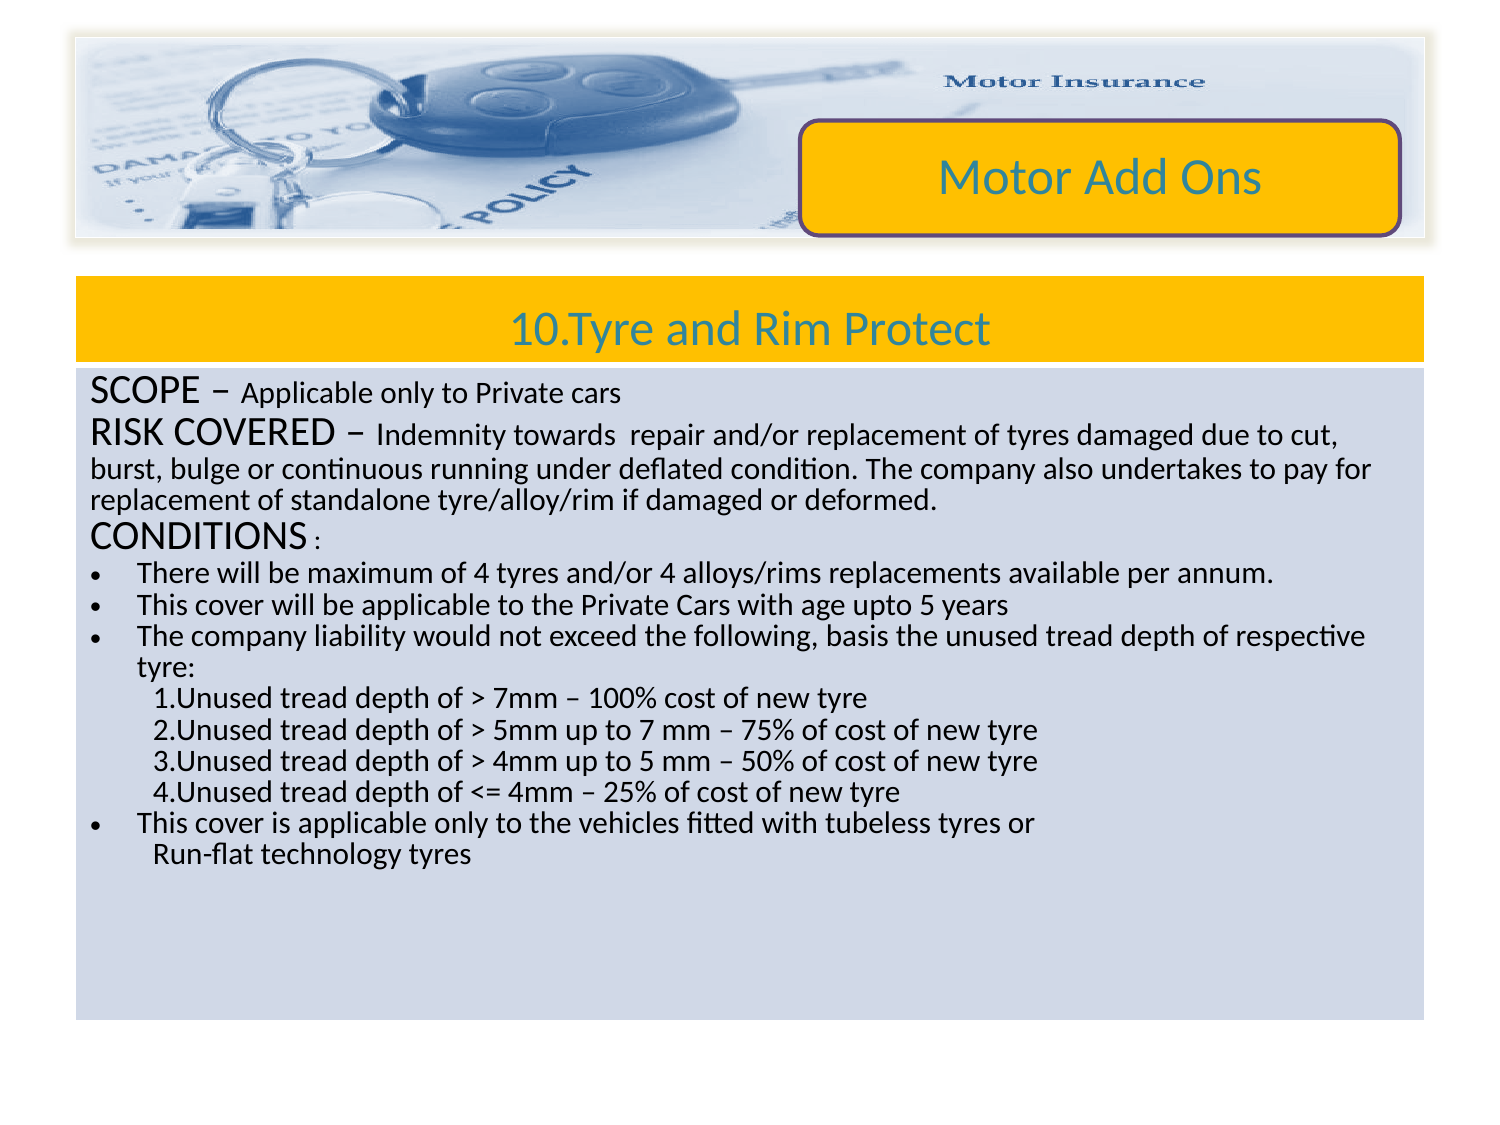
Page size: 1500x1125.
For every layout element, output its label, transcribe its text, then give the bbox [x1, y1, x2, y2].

table_header 10.Tyre and Rim Protect [76, 276, 1424, 362]
table_cell SCOPE – Applicable only to Private cars RISK COVERED – Indemnity towards repair and/or replacement of tyres damaged due to cut, burst, bulge or continuous running under deflated condition. The company also undertakes to pay for replacement of standalone tyre/alloy/rim if damaged or deformed. CONDITIONS : There will be maximum of 4 tyres and/or 4 alloys/rims replacements available per annum. This cover will be applicable to the Private Cars with age upto 5 years The company liability would not exceed the following, basis the unused tread depth of respective tyre: 1.Unused tread depth of > 7mm – 100% cost of new tyre 2.Unused tread depth of > 5mm up to 7 mm – 75% of cost of new tyre 3.Unused tread depth of > 4mm up to 5 mm – 50% of cost of new tyre 4.Unused tread depth of <= 4mm – 25% of cost of new tyre This cover is applicable only to the vehicles fitted with tubeless tyres or Run-flat technology tyres [76, 368, 1424, 1020]
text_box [799, 120, 1401, 236]
picture [74, 37, 1426, 238]
